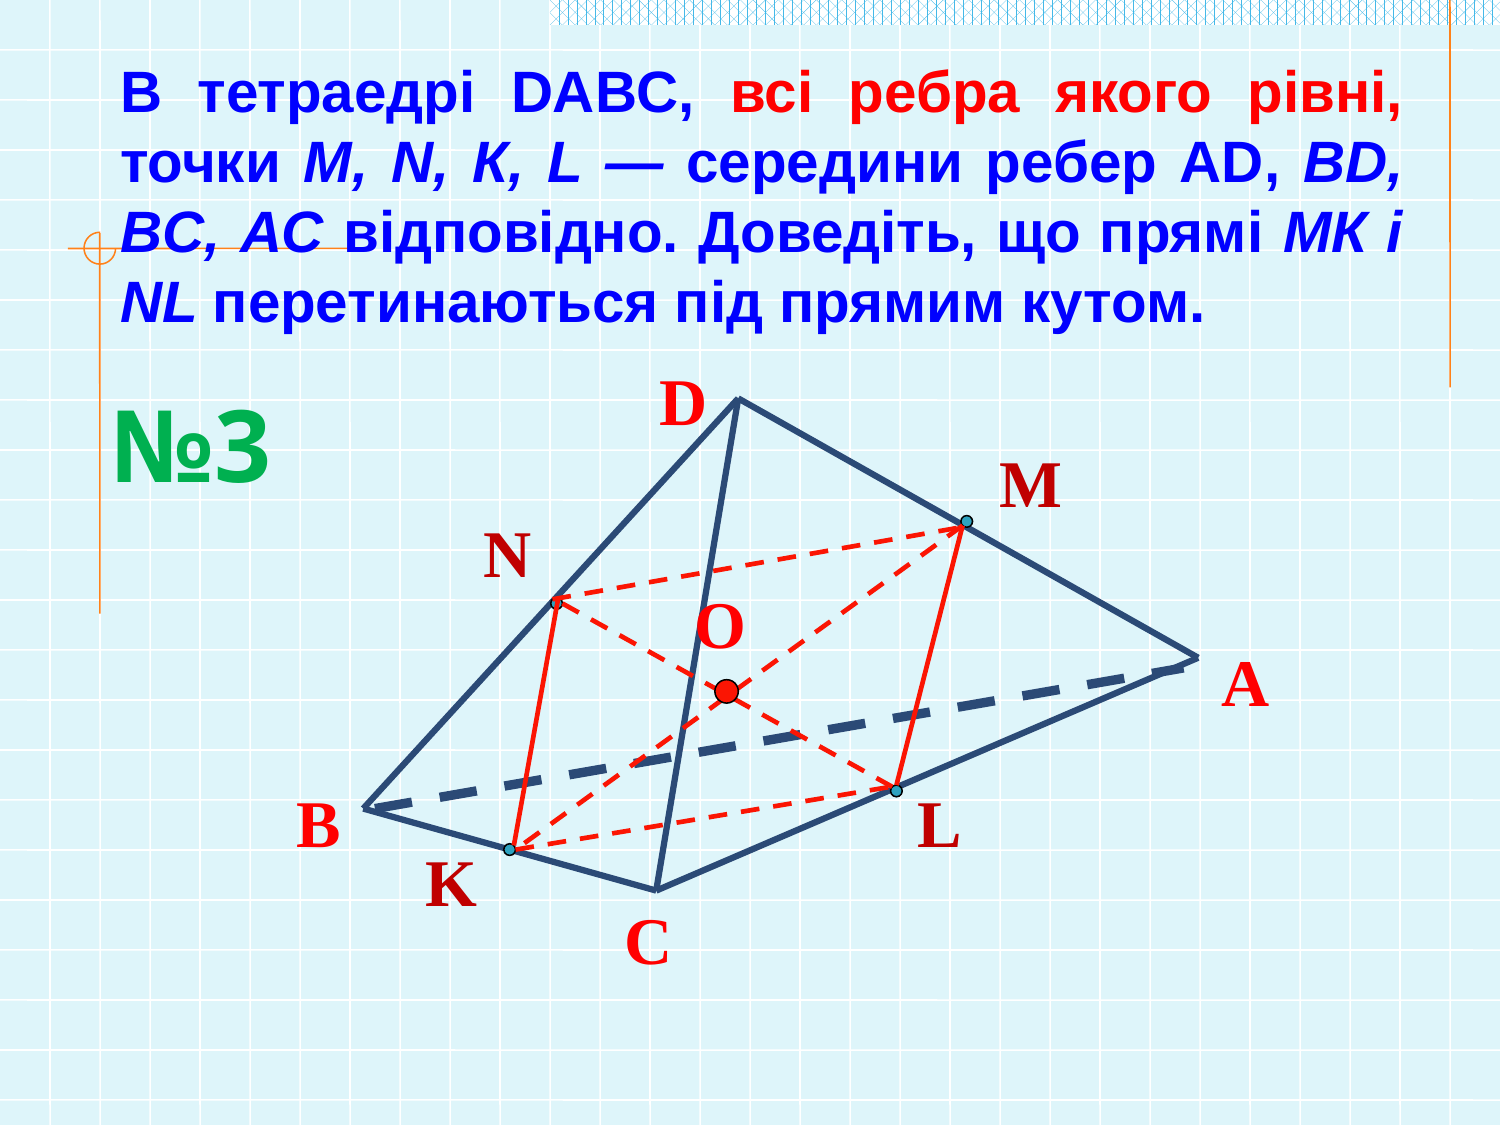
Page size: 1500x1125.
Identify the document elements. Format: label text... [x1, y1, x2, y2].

text_box В тетраедрі DABC, всі ребра якого рівні, точки Μ, Ν, К, L — середини ребер AD, BD, BC, AC відповідно. Доведіть, що прямі МК і NL перетинаються під прямим кутом. [105, 46, 1418, 342]
text_box В [281, 773, 356, 869]
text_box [515, 784, 571, 850]
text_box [562, 603, 893, 788]
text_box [450, 603, 560, 666]
text_box №3 [96, 375, 287, 510]
text_box С [609, 921, 688, 986]
text_box K [410, 899, 493, 927]
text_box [907, 657, 1199, 891]
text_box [720, 358, 793, 462]
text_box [345, 415, 715, 792]
text_box D [645, 351, 723, 414]
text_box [576, 463, 902, 912]
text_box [907, 621, 1060, 689]
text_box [799, 398, 1199, 657]
text_box А [1207, 632, 1286, 728]
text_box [363, 808, 571, 891]
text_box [411, 699, 557, 745]
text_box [374, 667, 557, 806]
